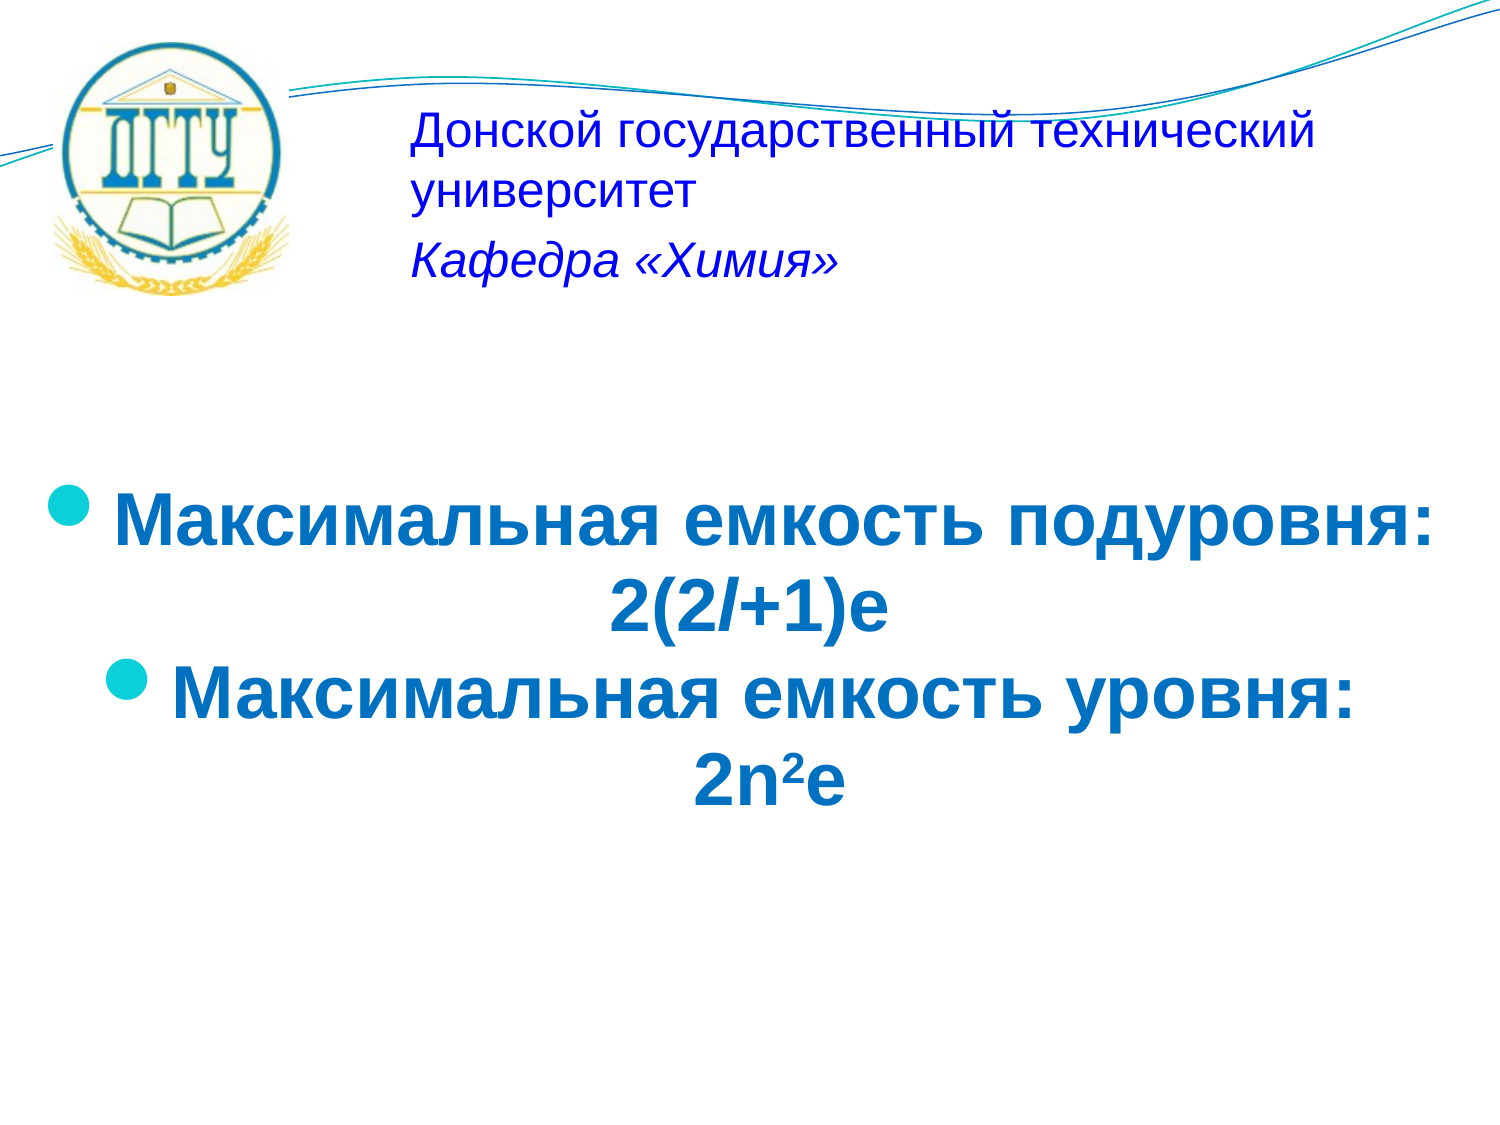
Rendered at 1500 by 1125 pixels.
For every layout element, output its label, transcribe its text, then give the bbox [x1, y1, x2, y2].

text_box Донской государственный технический университет Кафедра «Химия» [395, 89, 1447, 365]
picture [52, 42, 289, 296]
list Maксимальная емкость подуровня: 2(2l+1)e Максимальная емкость уровня: 2n2е [0, 479, 1500, 965]
